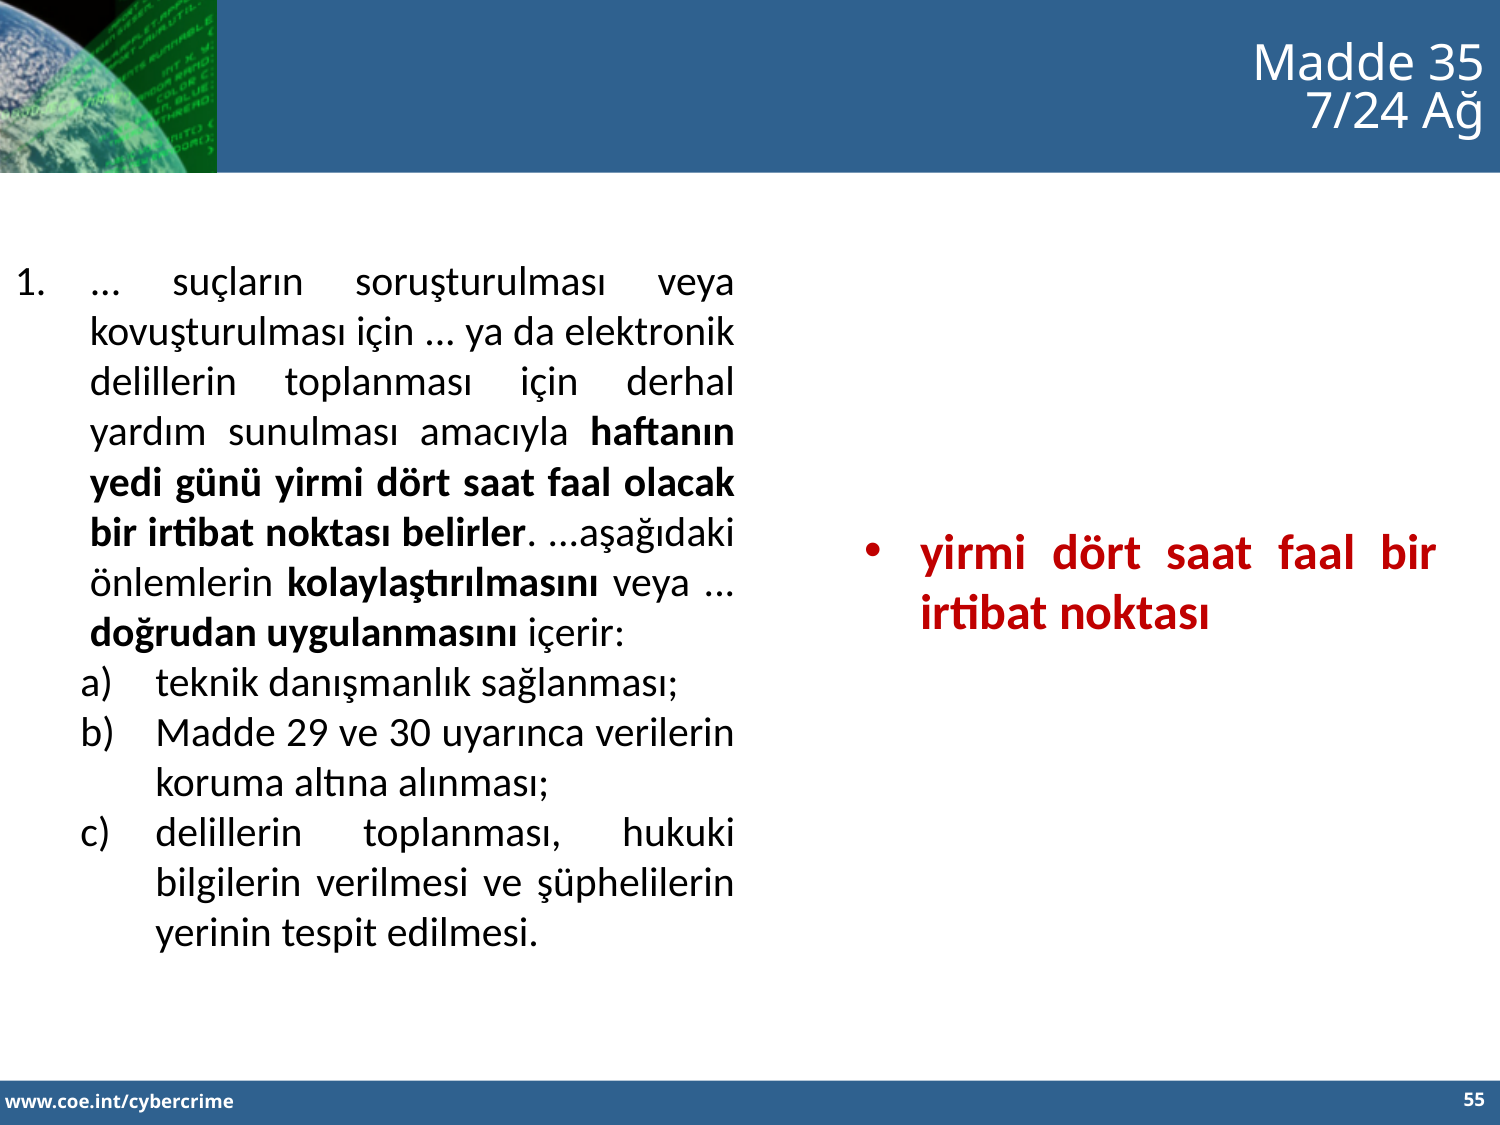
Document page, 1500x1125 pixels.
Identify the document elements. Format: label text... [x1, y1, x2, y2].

text_box Madde 35 7/24 Ağ [308, 13, 1500, 166]
text_box yirmi dört saat faal bir irtibat noktası [849, 511, 1453, 647]
picture [0, 1, 217, 173]
slide_number 55 [1149, 1079, 1500, 1125]
text_box ... suçların soruşturulması veya kovuşturulması için ... ya da elektronik delillerin toplanması için derhal yardım sunulması amacıyla haftanın yedi günü yirmi dört saat faal olacak bir irtibat noktası belirler. ...aşağıdaki önlemlerin kolaylaştırılmasını veya ... doğrudan uygulanmasını içerir: teknik danışmanlık sağlanması; Madde 29 ve 30 uyarınca verilerin koruma altına alınması; delillerin toplanması, hukuki bilgilerin verilmesi ve şüphelilerin yerinin tespit edilmesi. [0, 246, 750, 962]
